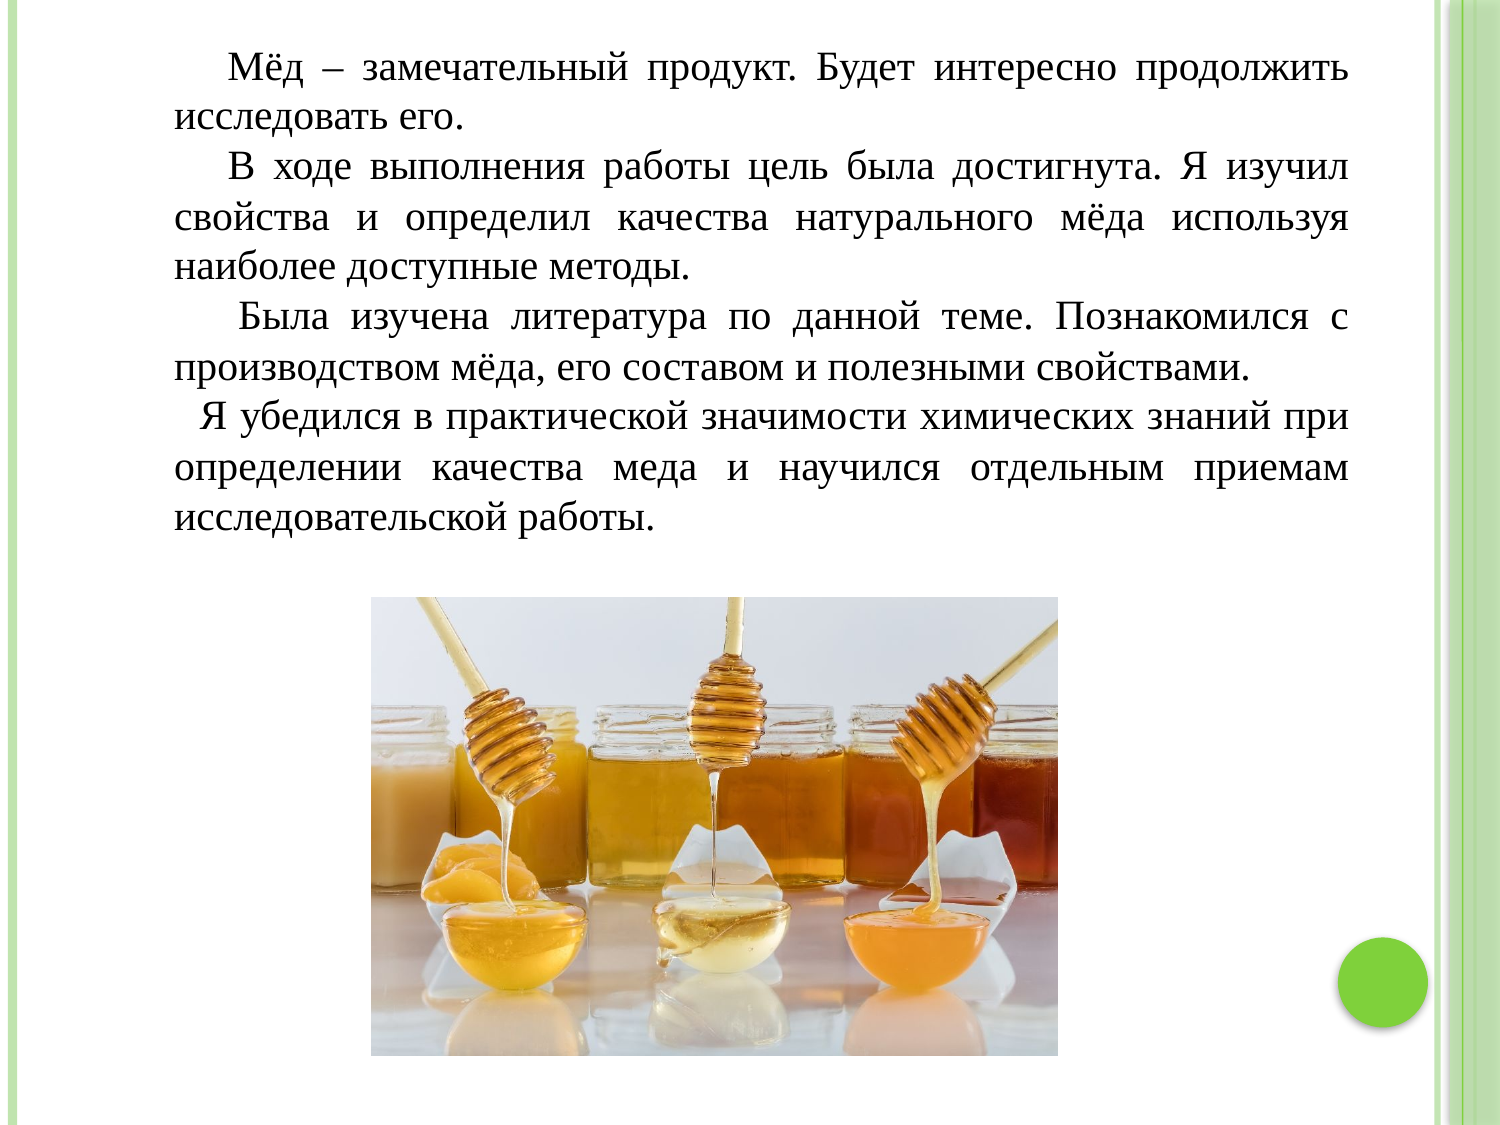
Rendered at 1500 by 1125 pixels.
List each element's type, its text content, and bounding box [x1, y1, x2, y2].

text_box Мёд – замечательный продукт. Будет интересно продолжить исследовать его. В ходе выполнения работы цель была достигнута. Я изучил свойства и определил качества натурального мёда используя наиболее доступные методы. Была изучена литература по данной теме. Познакомился с производством мёда, его составом и полезными свойствами. Я убедился в практической значимости химических знаний при определении качества меда и научился отдельным приемам исследовательской работы. [159, 30, 1365, 591]
picture [371, 597, 1058, 1056]
